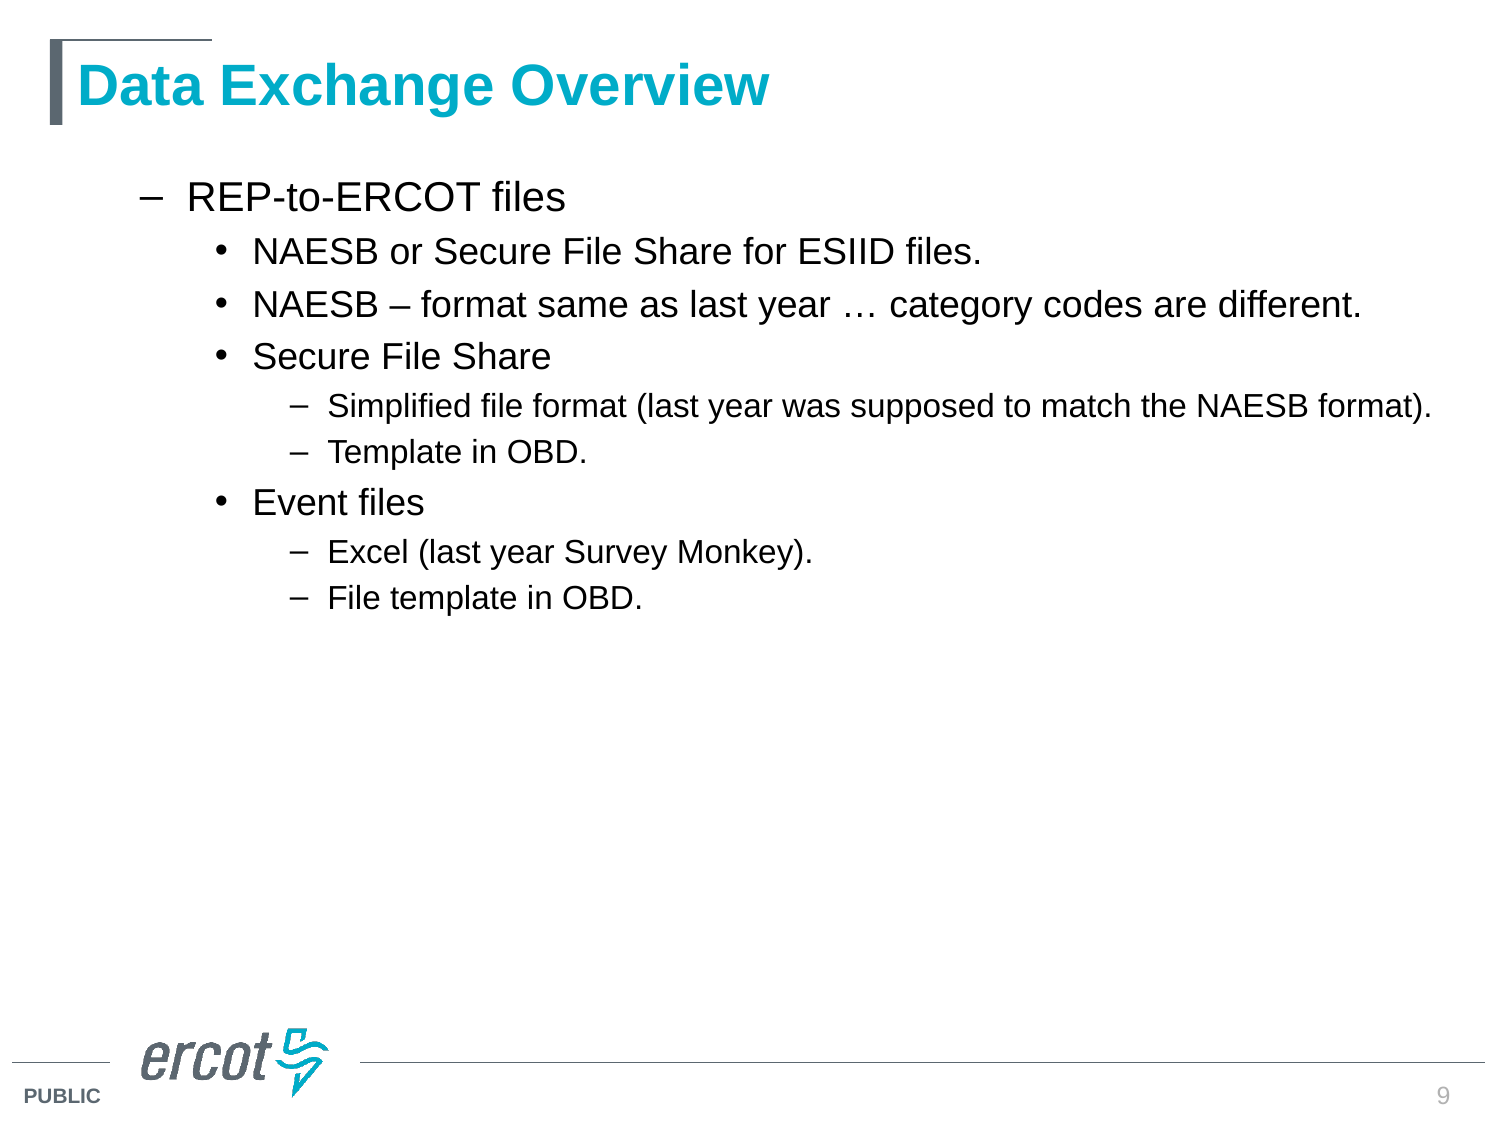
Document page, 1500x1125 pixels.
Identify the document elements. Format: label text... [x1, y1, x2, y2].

slide_number 9 [1400, 1076, 1488, 1113]
picture [137, 1025, 332, 1100]
list REP-to-ERCOT files NAESB or Secure File Share for ESIID files. NAESB – format same as last year … category codes are different. Secure File Share Simplified file format (last year was supposed to match the NAESB format). Template in OBD. Event files Excel (last year Survey Monkey). File template in OBD. [50, 162, 1450, 1025]
title Data Exchange Overview [62, 39, 1450, 125]
